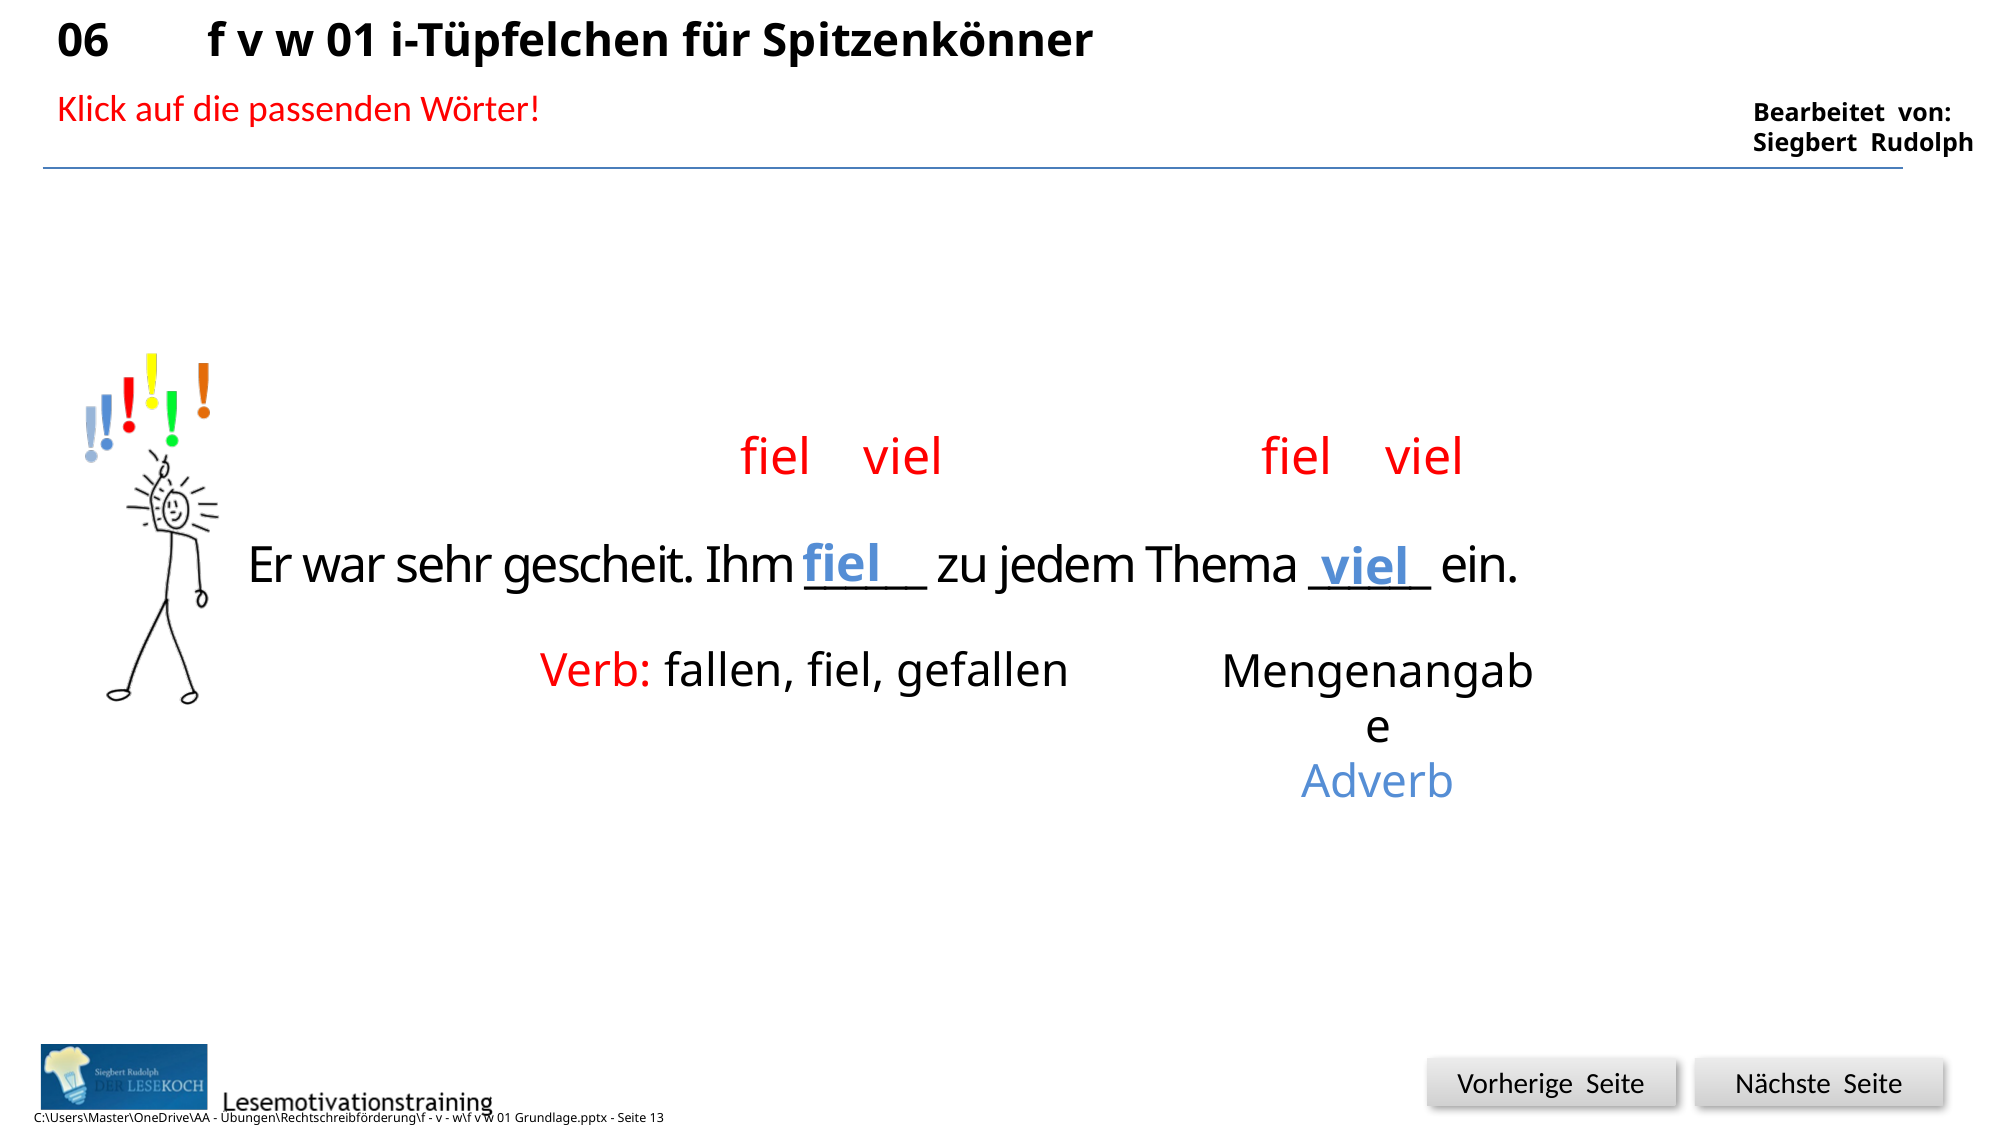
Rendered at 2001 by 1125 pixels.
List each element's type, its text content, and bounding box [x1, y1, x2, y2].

text_box fiel [1246, 416, 1370, 492]
text_box C:\Users\Master\OneDrive\AA - Übungen\Rechtschreibförderung\f - v - w\f v w 01 Grundlage.pptx - Seite 13 [19, 1102, 679, 1125]
text_box Mengenangabe Adverb [1202, 634, 1553, 814]
text_box viel [849, 416, 989, 492]
text_box Er war sehr gescheit. Ihm ______ zu jedem Thema ______ ein. [268, 524, 1800, 600]
text_box Klick auf die passenden Wörter! [42, 76, 1043, 137]
picture [40, 1044, 508, 1102]
text_box viel [1370, 416, 1582, 492]
picture [30, 313, 264, 709]
text_box Verb: fallen, fiel, gefallen [503, 633, 1107, 704]
text_box 06 f v w 01 i-Tüpfelchen für Spitzenkönner [42, 3, 2000, 73]
text_box viel [1307, 527, 1449, 602]
text_box fiel [725, 416, 839, 492]
